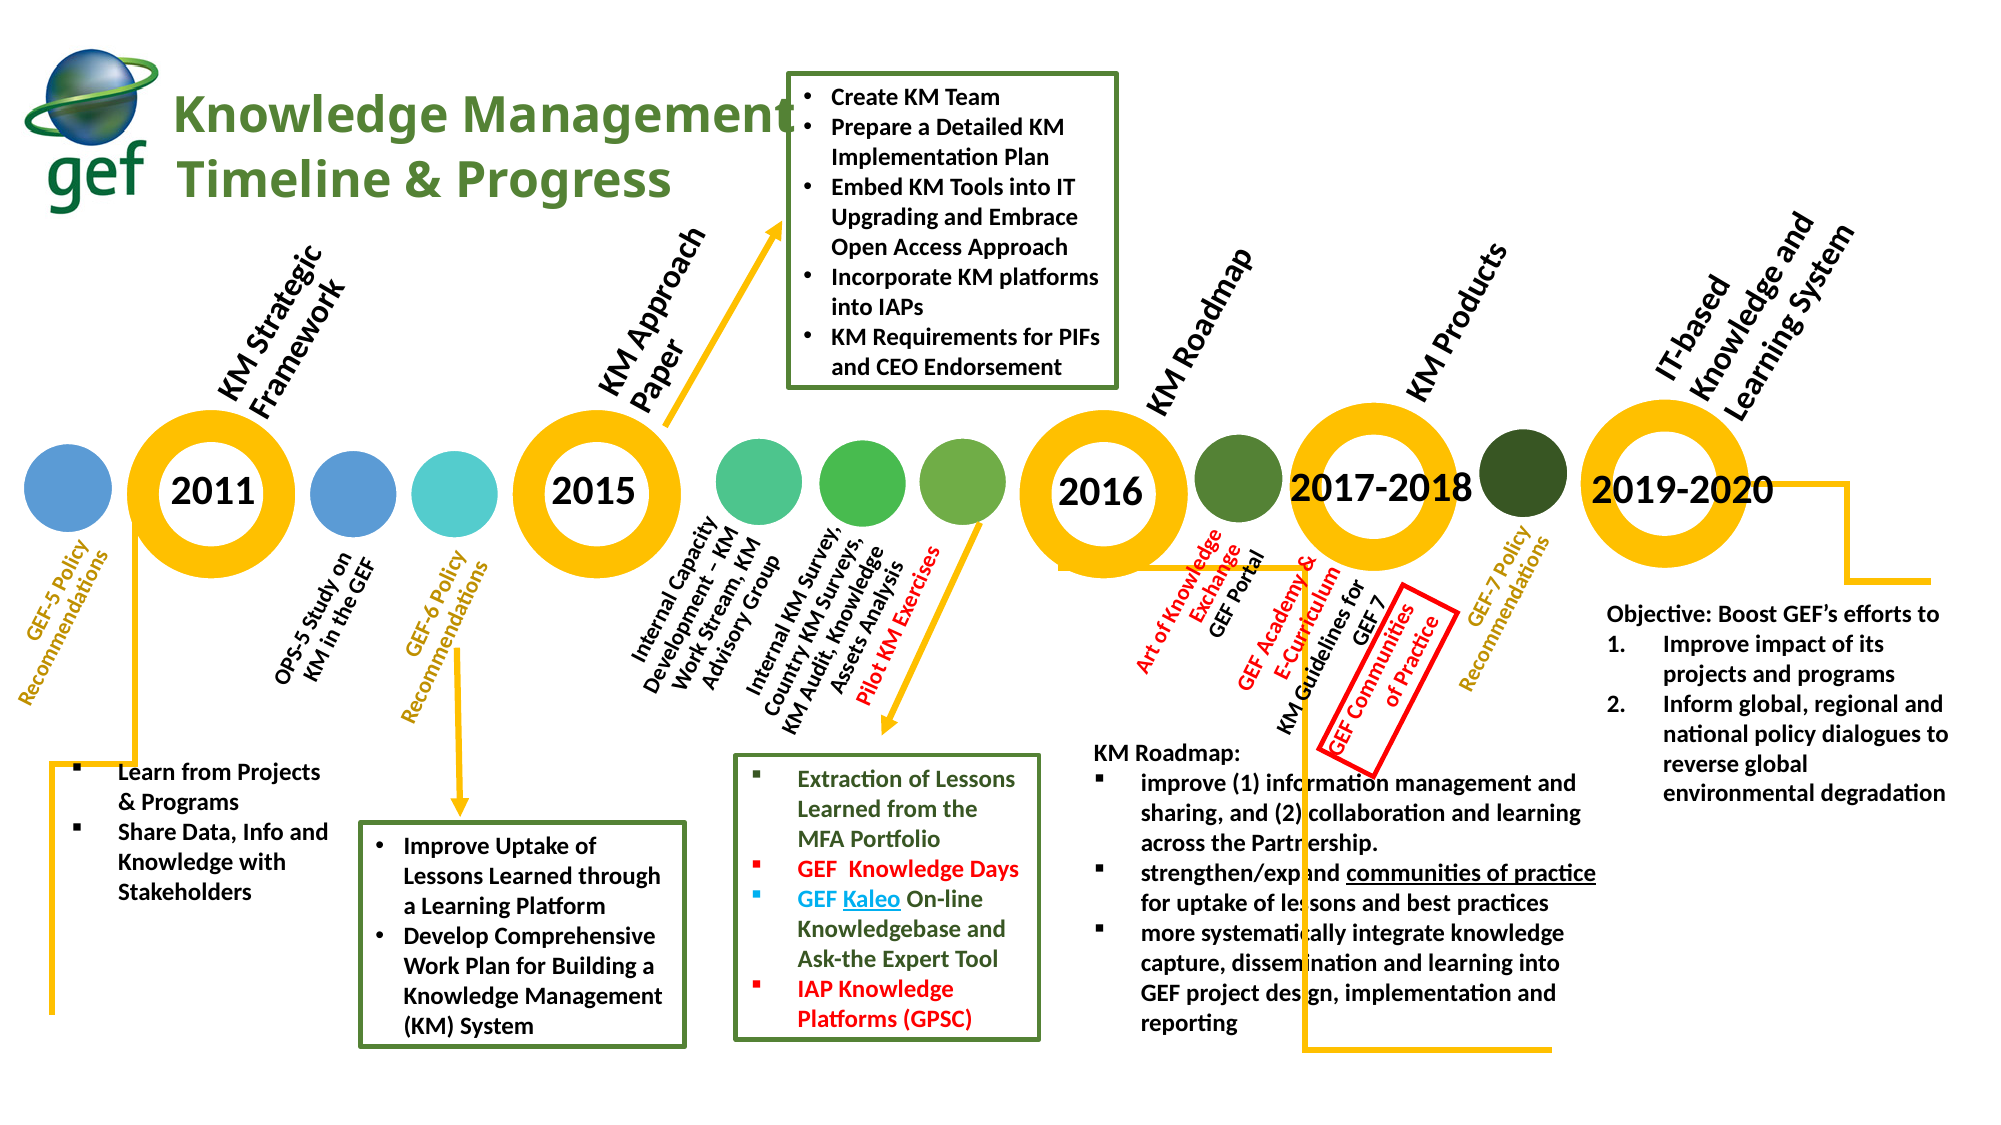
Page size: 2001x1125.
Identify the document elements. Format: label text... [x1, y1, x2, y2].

text_box [1482, 427, 1570, 517]
text_box KM Roadmap: improve (1) information management and sharing, and (2) collaboration and learning across the Partnership. strengthen/expand communities of practice for uptake of lessons and best practices more systematically integrate knowledge capture, dissemination and learning into GEF project design, implementation and reporting [1553, 729, 1617, 1044]
text_box GEF-5 Policy Recommendations [0, 513, 125, 722]
text_box 2019-2020 [1787, 454, 1860, 520]
text_box [1583, 397, 1746, 454]
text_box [1749, 399, 1787, 726]
text_box Improve Uptake of Lessons Learned through a Learning Platform Develop Comprehensive Work Plan for Building a Knowledge Management (KM) System [360, 863, 685, 1047]
text_box Objective: Boost GEF’s efforts to Improve impact of its projects and programs Inform global, regional and national policy dialogues to reverse global environmental degradation [1591, 589, 1966, 815]
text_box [1058, 567, 1553, 1051]
text_box Learn from Projects & Programs Share Data, Info and Knowledge with Stakeholders [56, 806, 353, 913]
picture [21, 45, 161, 220]
text_box [1586, 520, 1743, 570]
text_box 2019-2020 [1576, 454, 1749, 520]
text_box [21, 442, 114, 532]
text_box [881, 522, 981, 736]
text_box IT-based Knowledge and Learning System [1629, 133, 1890, 445]
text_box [125, 40, 1459, 863]
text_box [456, 647, 461, 818]
text_box 2017-2018 [1459, 452, 1524, 518]
text_box Extraction of Lessons Learned from the MFA Portfolio GEF Knowledge Days GEF Kaleo On-line Knowledgebase and Ask-the Expert Tool IAP Knowledge Platforms (GPSC) [735, 863, 1040, 1040]
text_box KM Products [1459, 69, 1609, 371]
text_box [664, 220, 783, 427]
text_box GEF-7 Policy Recommendations [1469, 509, 1568, 567]
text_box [0, 722, 345, 806]
